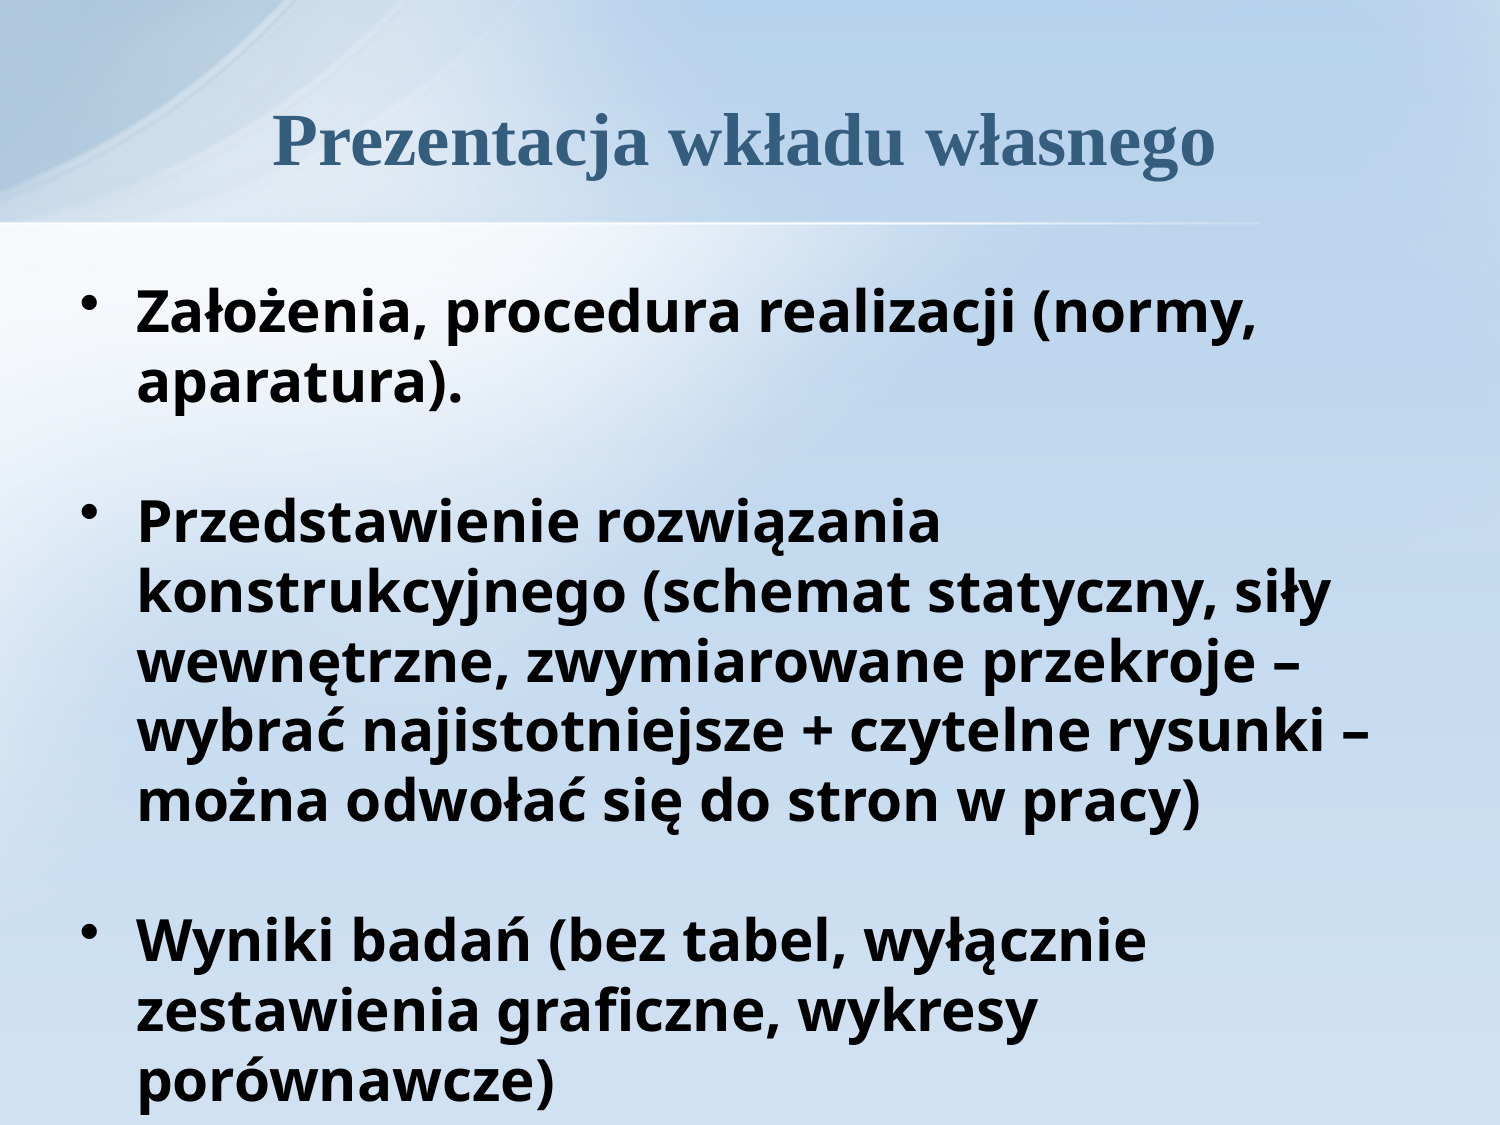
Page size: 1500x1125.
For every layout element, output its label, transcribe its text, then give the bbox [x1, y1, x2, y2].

picture [0, 0, 1500, 1125]
list Założenia, procedura realizacji (normy, aparatura). Przedstawienie rozwiązania konstrukcyjnego (schemat statyczny, siły wewnętrzne, zwymiarowane przekroje – wybrać najistotniejsze + czytelne rysunki – można odwołać się do stron w pracy) Wyniki badań (bez tabel, wyłącznie zestawienia graficzne, wykresy porównawcze) [64, 267, 1415, 1125]
text_box Prezentacja wkładu własnego [70, 0, 1421, 188]
